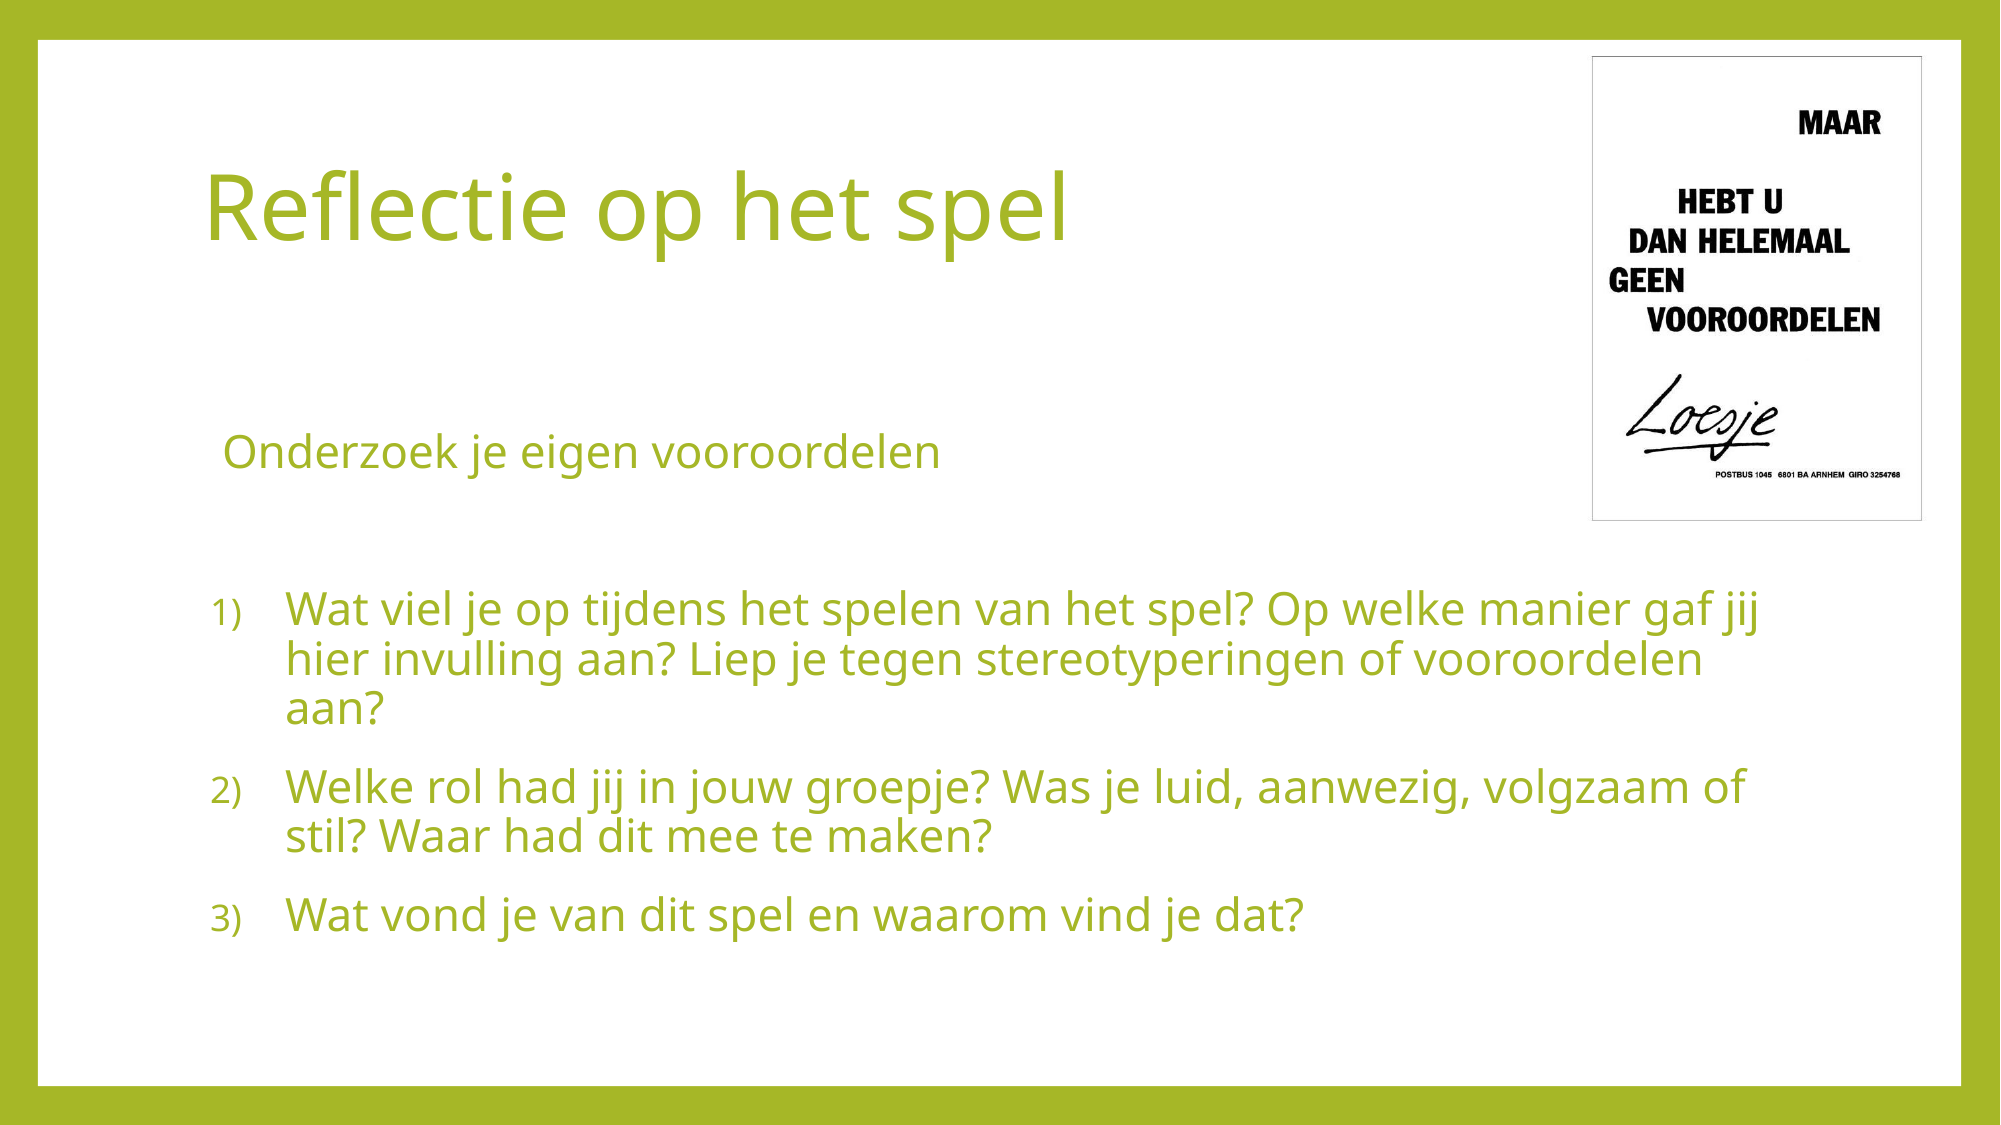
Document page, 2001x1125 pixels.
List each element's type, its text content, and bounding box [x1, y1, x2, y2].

picture [1587, 50, 1927, 526]
title Reflectie op het spel [187, 99, 1581, 323]
list Onderzoek je eigen vooroordelen Wat viel je op tijdens het spelen van het spel? Op welke manier gaf jij hier invulling aan? Liep je tegen stereotyperingen of vooroordelen aan? Welke rol had jij in jouw groepje? Was je luid, aanwezig, volgzaam of stil? Waar had dit mee te maken? Wat vond je van dit spel en waarom vind je dat? [187, 337, 1808, 1000]
